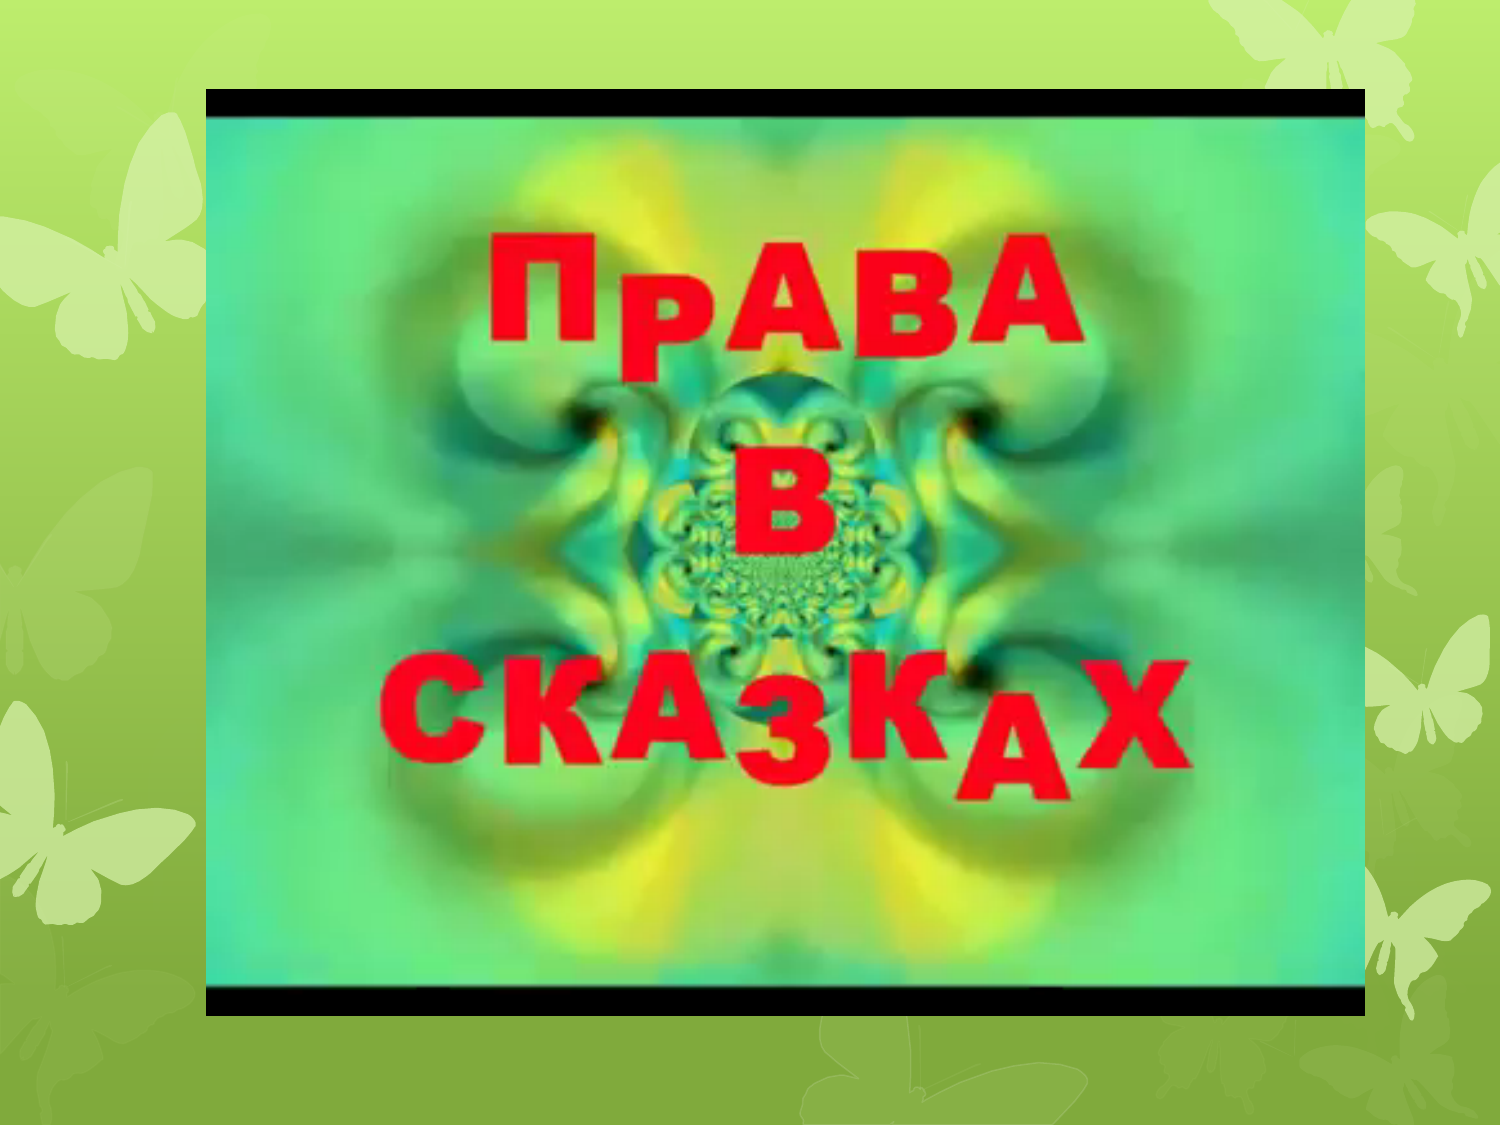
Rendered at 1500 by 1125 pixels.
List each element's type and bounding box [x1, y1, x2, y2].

picture [206, 89, 1365, 1017]
